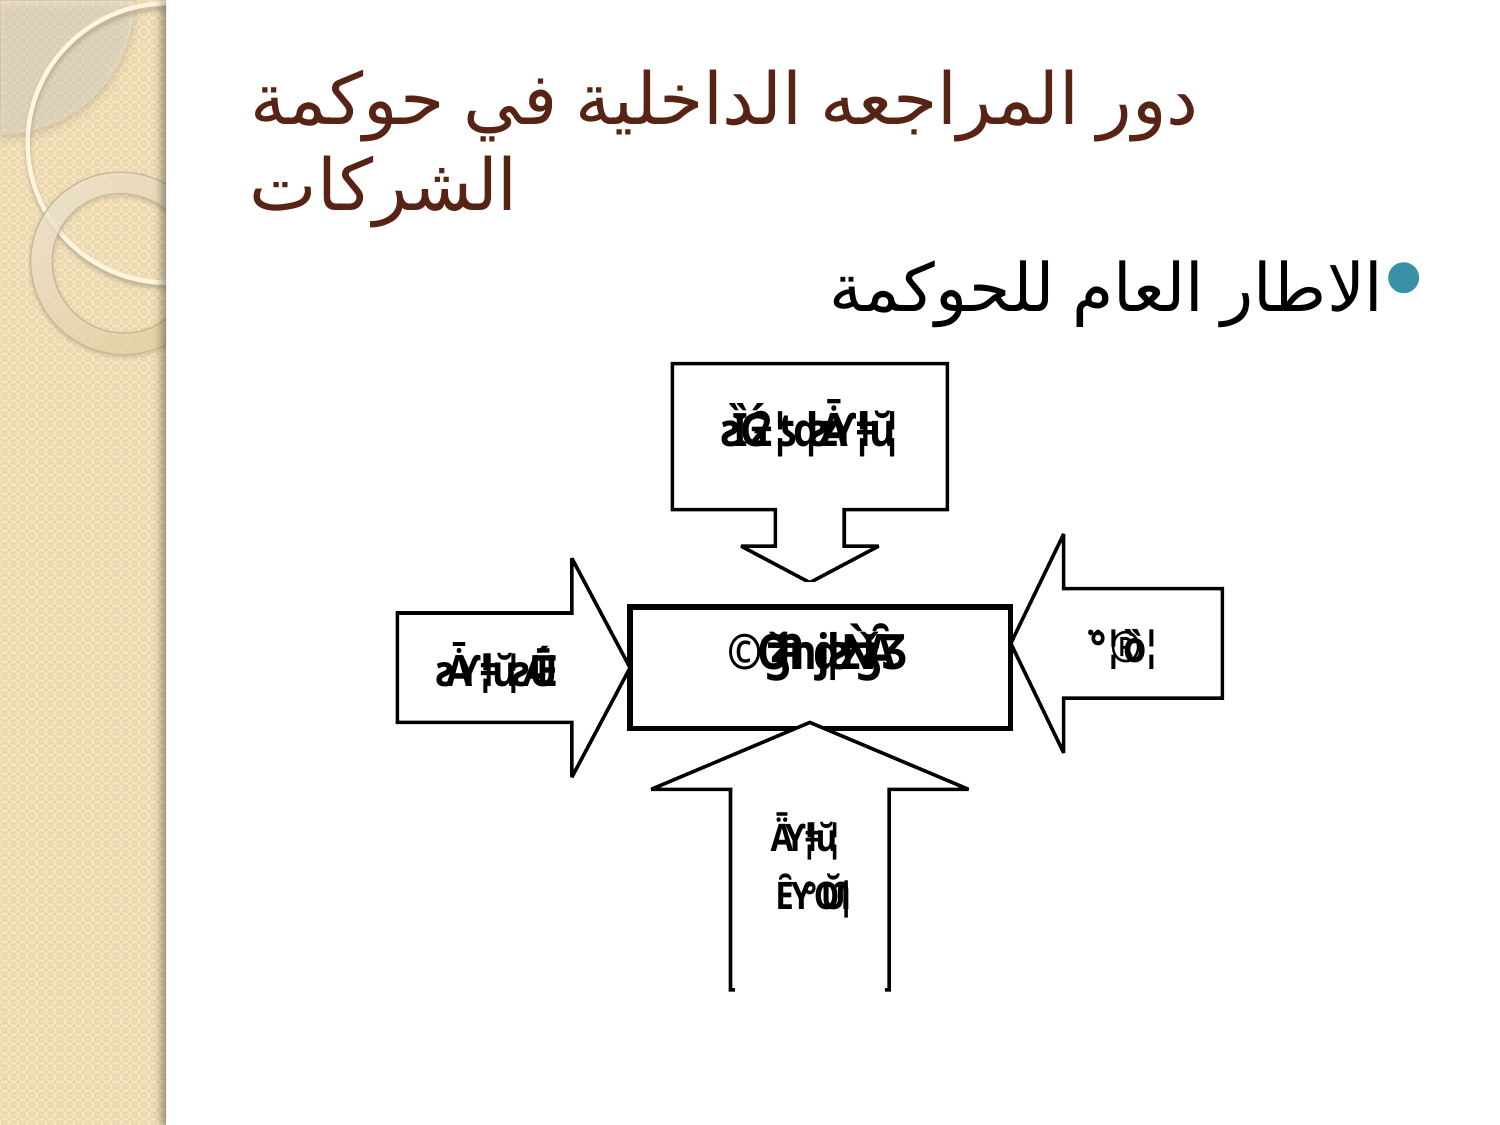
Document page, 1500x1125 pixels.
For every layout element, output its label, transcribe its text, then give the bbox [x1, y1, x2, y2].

picture [395, 361, 1412, 1024]
title دور المراجعه الداخلية في حوكمة الشركات [235, 45, 1466, 233]
list الاطار العام للحوكمة [235, 237, 1466, 1025]
